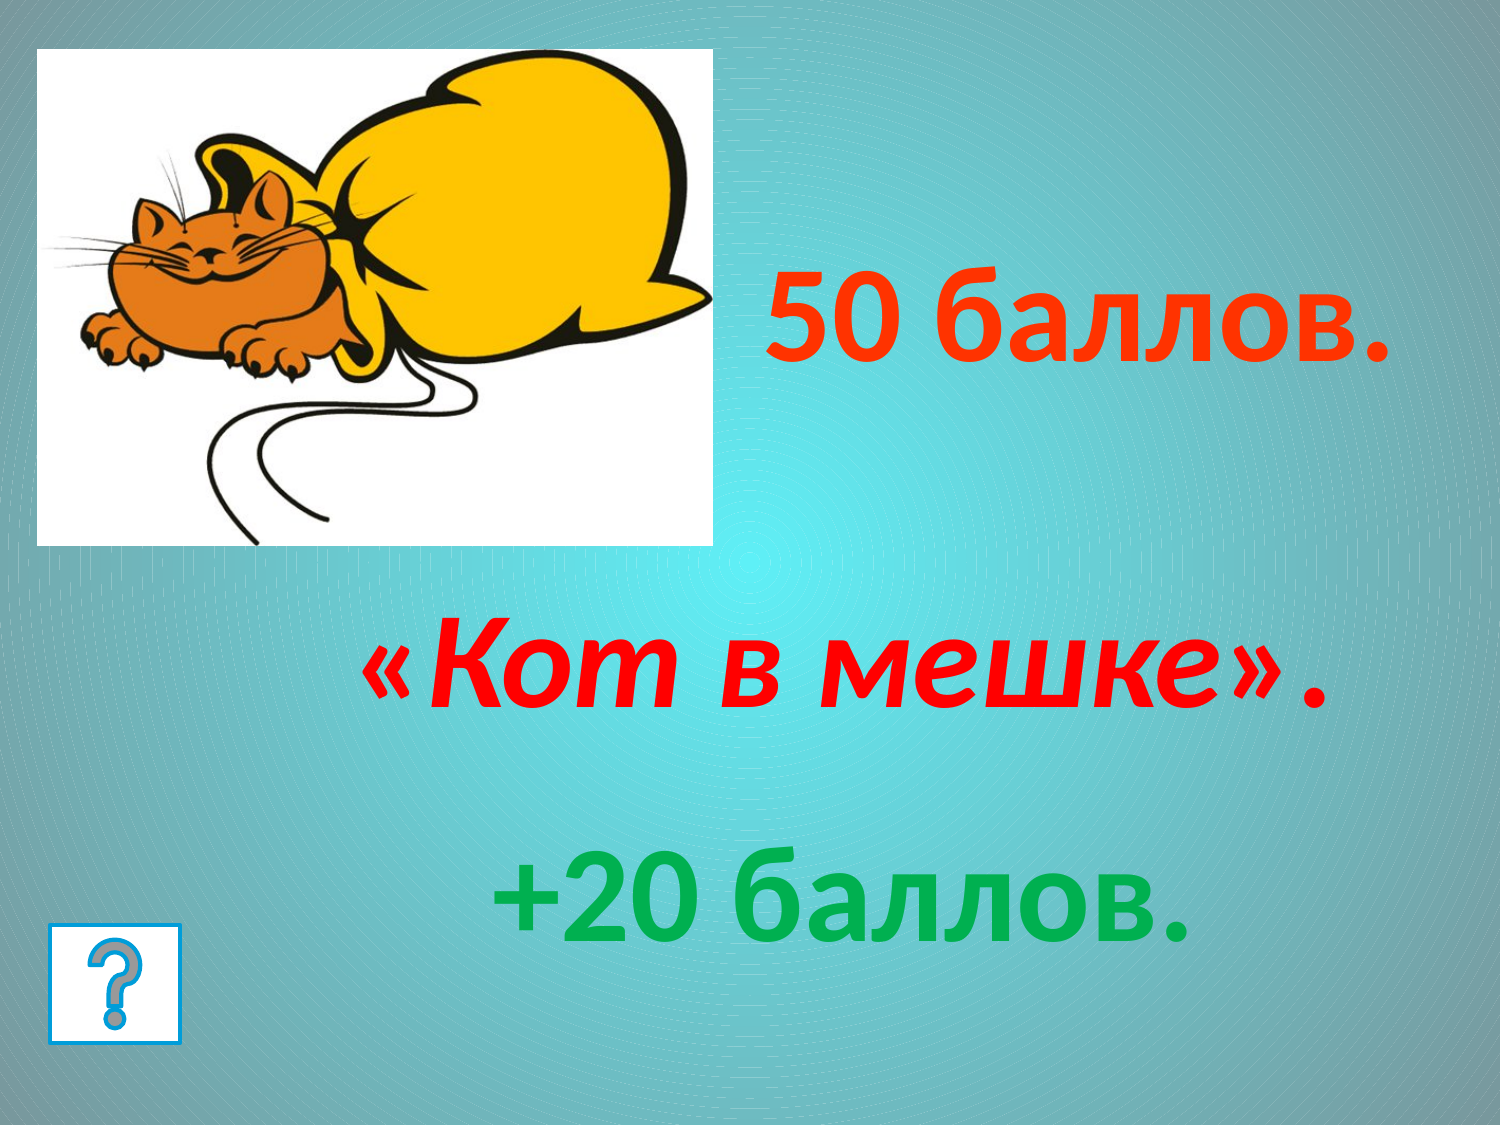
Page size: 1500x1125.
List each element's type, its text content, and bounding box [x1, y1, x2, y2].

title 50 баллов. [716, 212, 1413, 400]
text_box [48, 923, 182, 1045]
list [37, 49, 713, 546]
text_box «Кот в мешке». +20 баллов. [337, 562, 1350, 976]
